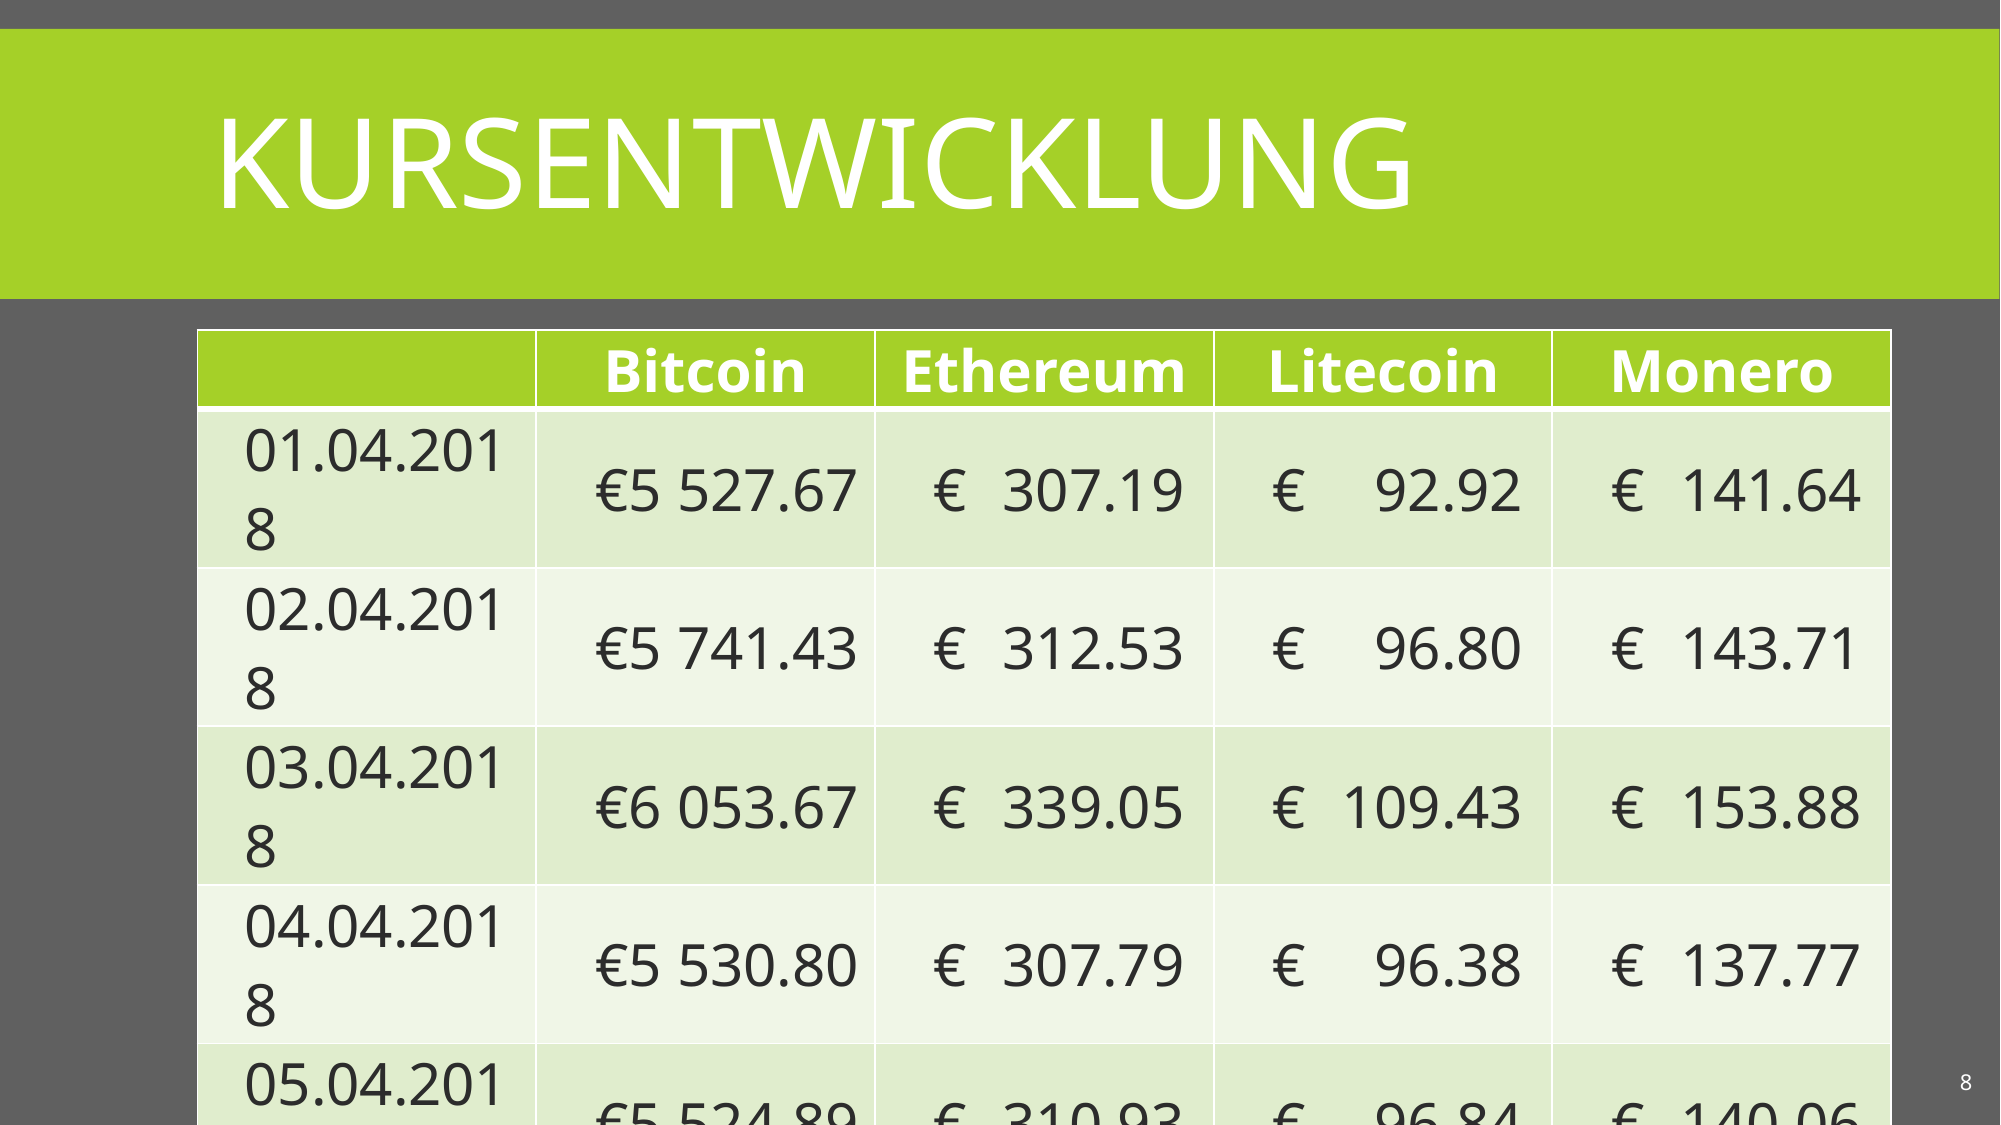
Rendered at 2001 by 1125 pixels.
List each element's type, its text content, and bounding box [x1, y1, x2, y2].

slide_number 8 [1832, 1053, 1988, 1114]
table_cell 02.04.2018 [198, 569, 535, 725]
table_cell € 143.71 [1553, 569, 1890, 725]
table_header Monero [1553, 331, 1890, 406]
table_header [198, 331, 535, 406]
table_cell 01.04.2018 [198, 412, 535, 567]
table_cell € 5 530.80 [537, 886, 874, 1043]
table_cell € 96.38 [1215, 886, 1551, 1043]
table_cell € 6 053.67 [537, 727, 874, 884]
table_cell € 96.84 [1215, 1044, 1551, 1125]
title Kursentwicklung [197, 46, 1803, 295]
table_cell € 5 527.67 [537, 412, 874, 567]
table_cell € 109.43 [1215, 727, 1551, 884]
table_cell € 96.80 [1215, 569, 1551, 725]
table_cell € 307.79 [876, 886, 1213, 1043]
table_cell € 153.88 [1553, 727, 1890, 884]
table_cell € 92.92 [1215, 412, 1551, 567]
table_header Bitcoin [537, 331, 874, 406]
table_cell 04.04.2018 [198, 886, 535, 1043]
table_cell 03.04.2018 [198, 727, 535, 884]
table_cell € 310.93 [876, 1044, 1213, 1125]
table_cell € 339.05 [876, 727, 1213, 884]
table_cell € 5 524.89 [537, 1044, 874, 1125]
table_cell € 140.06 [1553, 1044, 1890, 1125]
table_cell € 5 741.43 [537, 569, 874, 725]
table_cell € 312.53 [876, 569, 1213, 725]
table_cell 05.04.2018 [198, 1044, 535, 1125]
table_header Litecoin [1215, 331, 1551, 406]
table_cell € 137.77 [1553, 886, 1890, 1043]
table_cell € 141.64 [1553, 412, 1890, 567]
table_cell € 307.19 [876, 412, 1213, 567]
table_header Ethereum [876, 331, 1213, 406]
